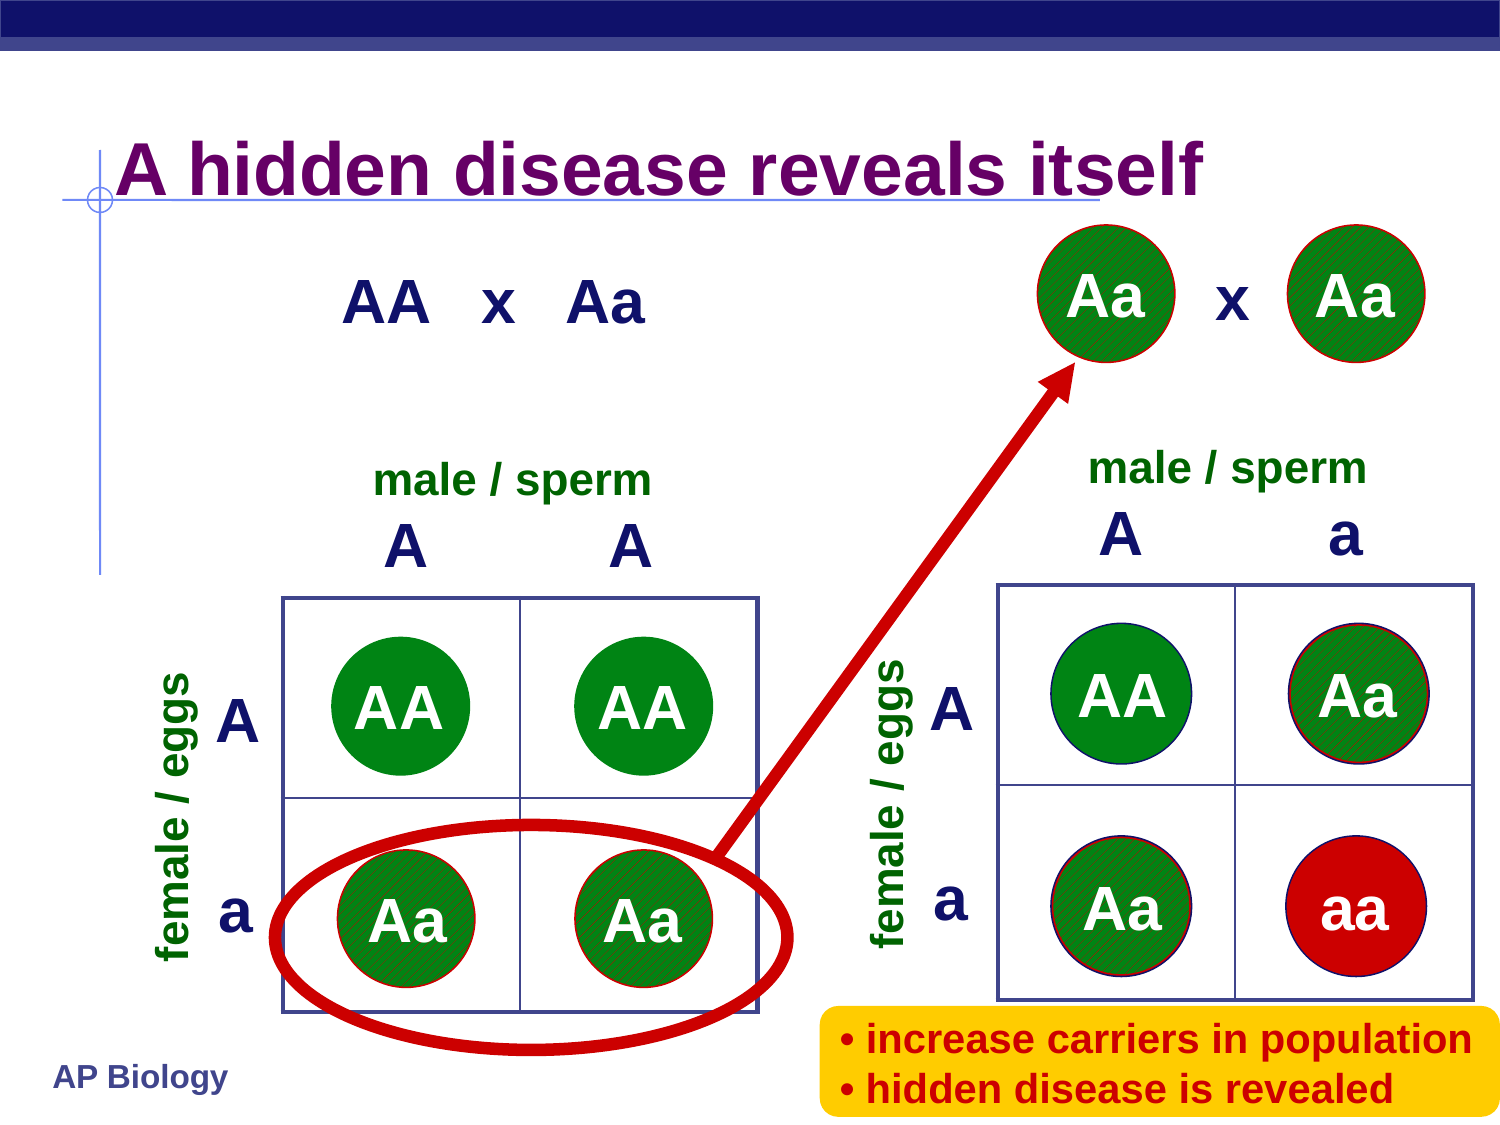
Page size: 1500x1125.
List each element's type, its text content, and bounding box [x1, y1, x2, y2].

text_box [1079, 837, 1191, 976]
table_header [1236, 587, 1471, 784]
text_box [1079, 624, 1191, 763]
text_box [1287, 837, 1426, 976]
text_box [274, 362, 1076, 1051]
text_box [1037, 224, 1426, 363]
table_cell [1236, 786, 1471, 998]
text_box • increase carriers in population • hidden disease is revealed [819, 1005, 1500, 1117]
text_box AA x Aa [224, 262, 763, 350]
table_header [1079, 587, 1234, 784]
title A hidden disease reveals itself [99, 112, 1375, 238]
table_cell [1079, 786, 1234, 998]
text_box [134, 656, 269, 978]
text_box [1079, 429, 1384, 576]
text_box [1289, 624, 1428, 763]
